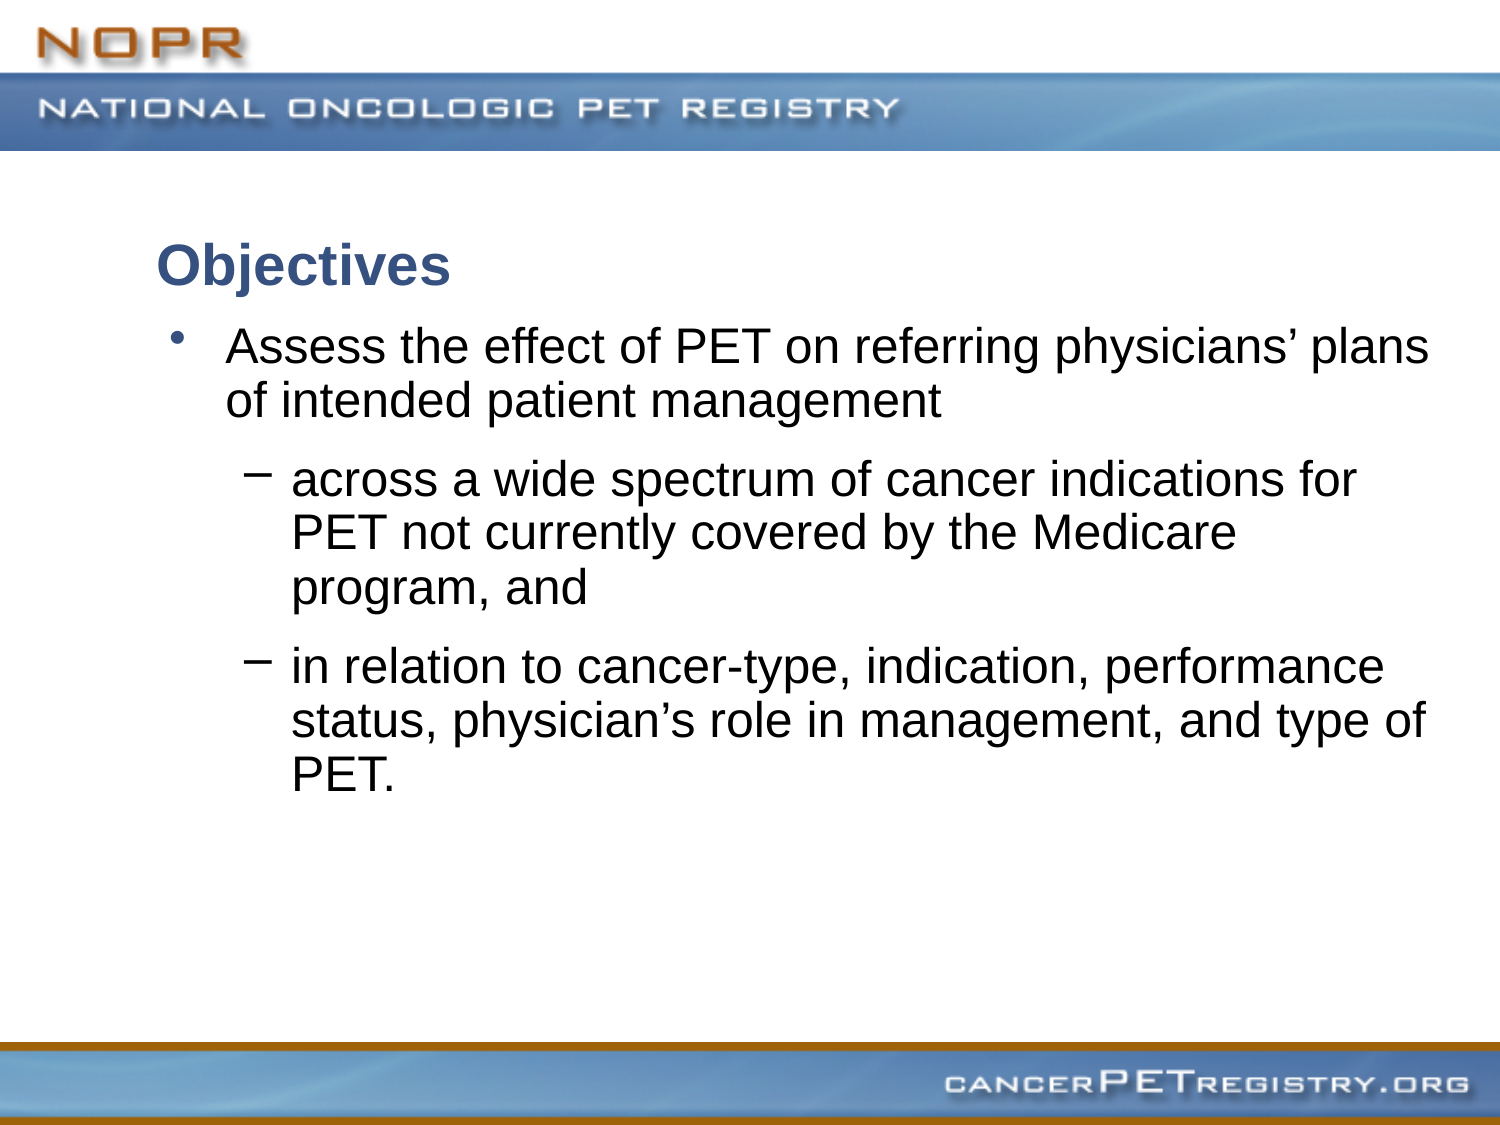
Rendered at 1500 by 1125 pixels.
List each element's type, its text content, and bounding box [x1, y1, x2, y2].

picture [0, 1042, 1500, 1125]
list Assess the effect of PET on referring physicians’ plans of intended patient management across a wide spectrum of cancer indications for PET not currently covered by the Medicare program, and in relation to cancer-type, indication, performance status, physician’s role in management, and type of PET. [153, 312, 1463, 938]
picture [0, 24, 1500, 151]
title Objectives [141, 212, 1363, 313]
